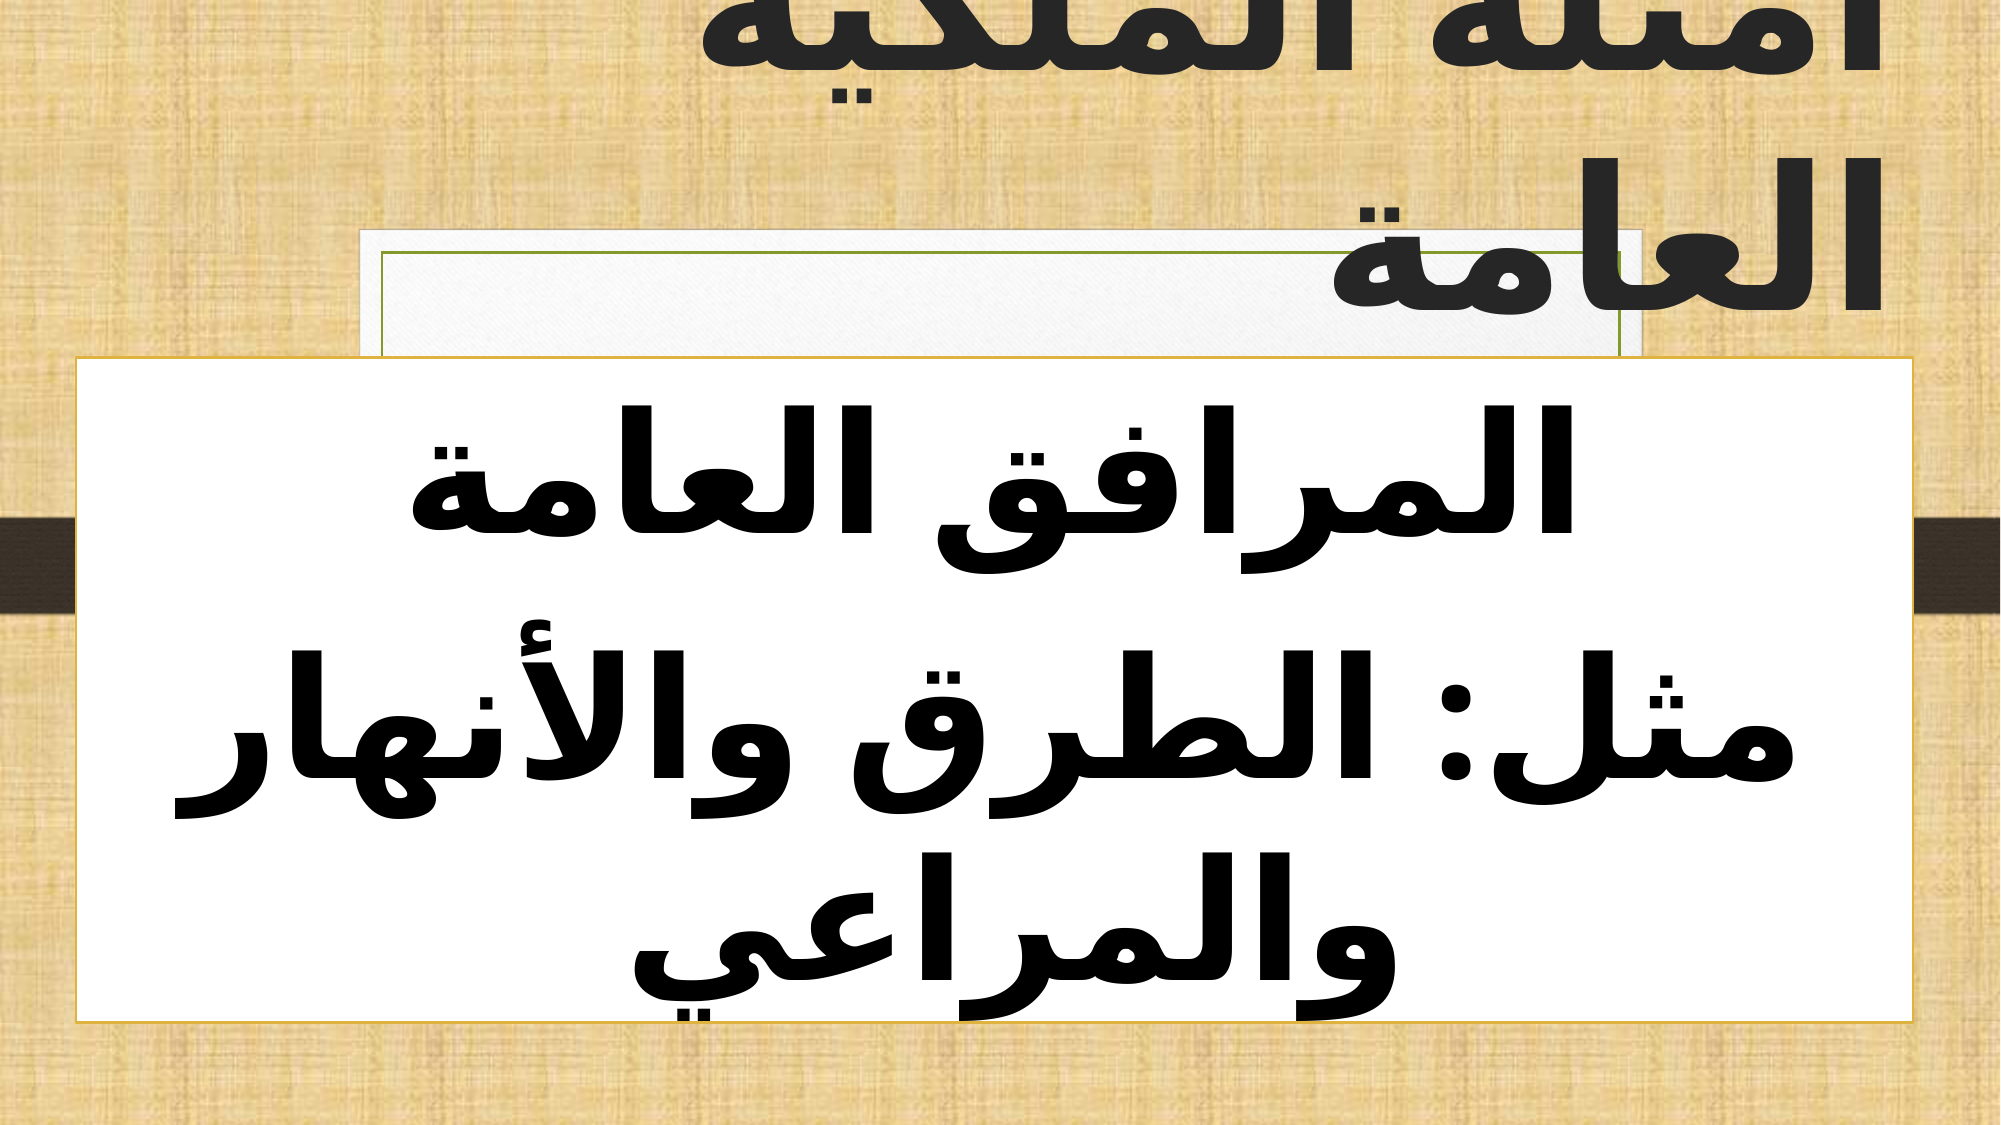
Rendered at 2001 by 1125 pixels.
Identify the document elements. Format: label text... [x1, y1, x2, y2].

title أمثلة الملكية العامة [221, 80, 1913, 356]
picture [0, 0, 2001, 1125]
subtitle المرافق العامة مثل: الطرق والأنهار والمراعي [75, 356, 1914, 1024]
